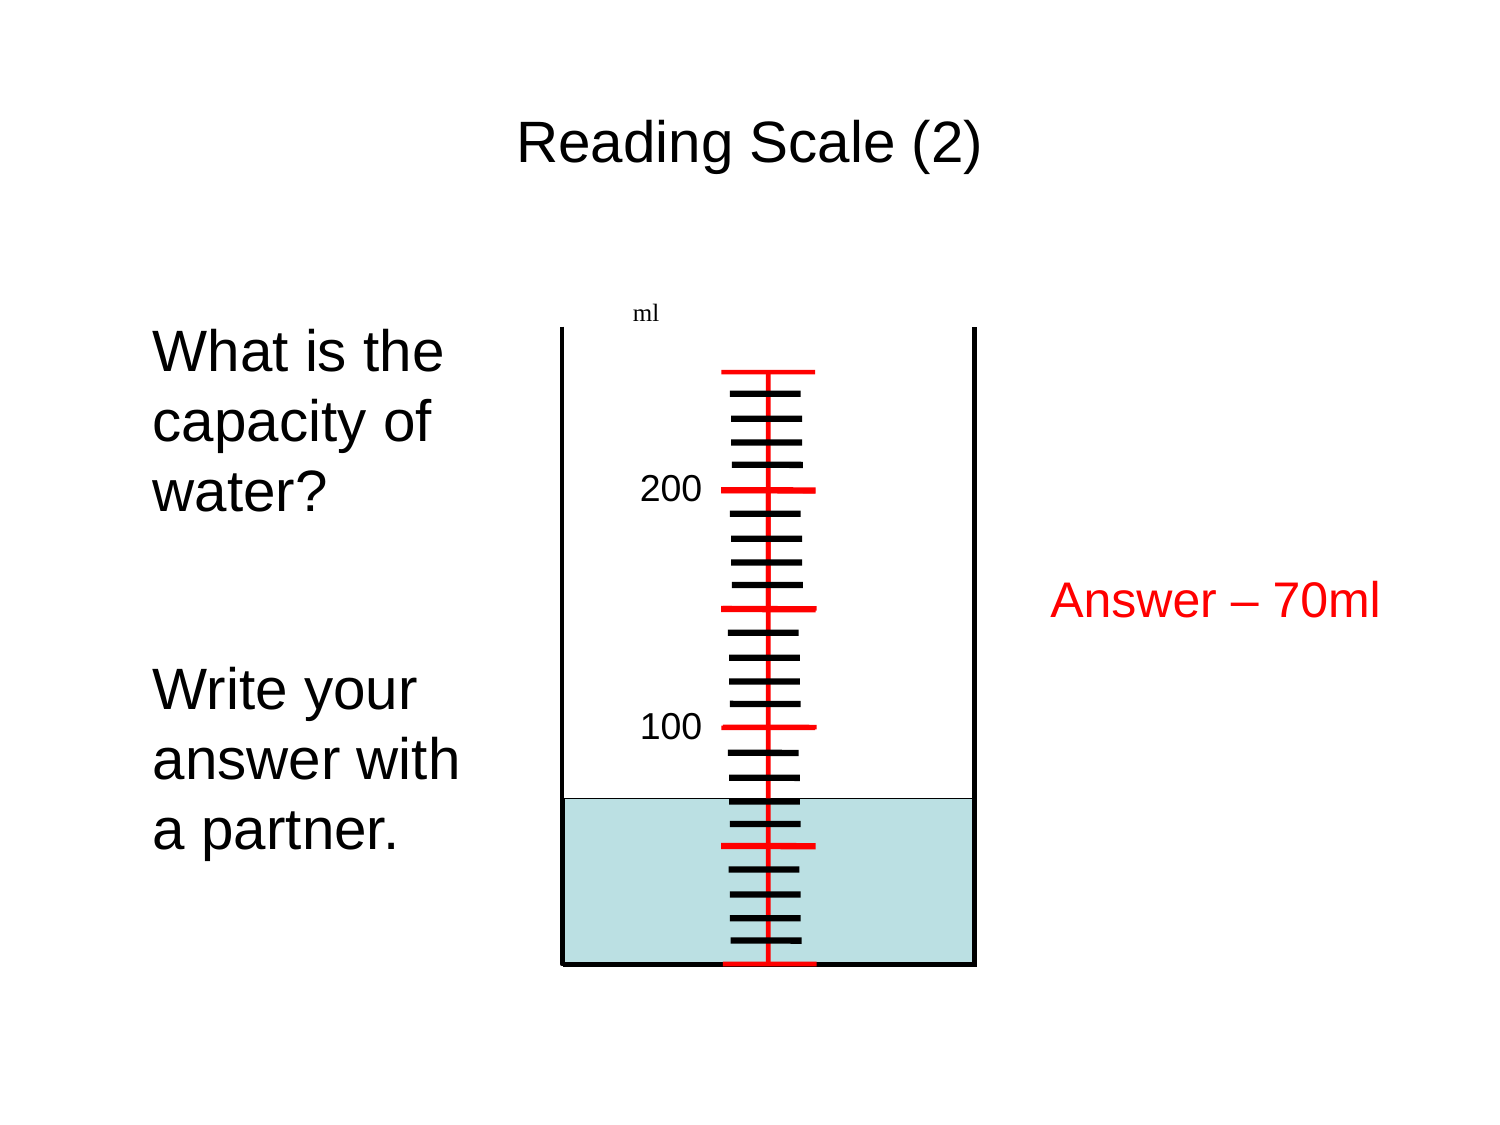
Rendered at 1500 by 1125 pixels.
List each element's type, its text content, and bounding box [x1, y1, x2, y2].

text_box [561, 288, 975, 965]
text_box What is the capacity of water? Write your answer with a partner. [137, 305, 505, 869]
text_box Answer – 70ml [1035, 560, 1438, 636]
title Reading Scale (2) [74, 44, 1426, 233]
